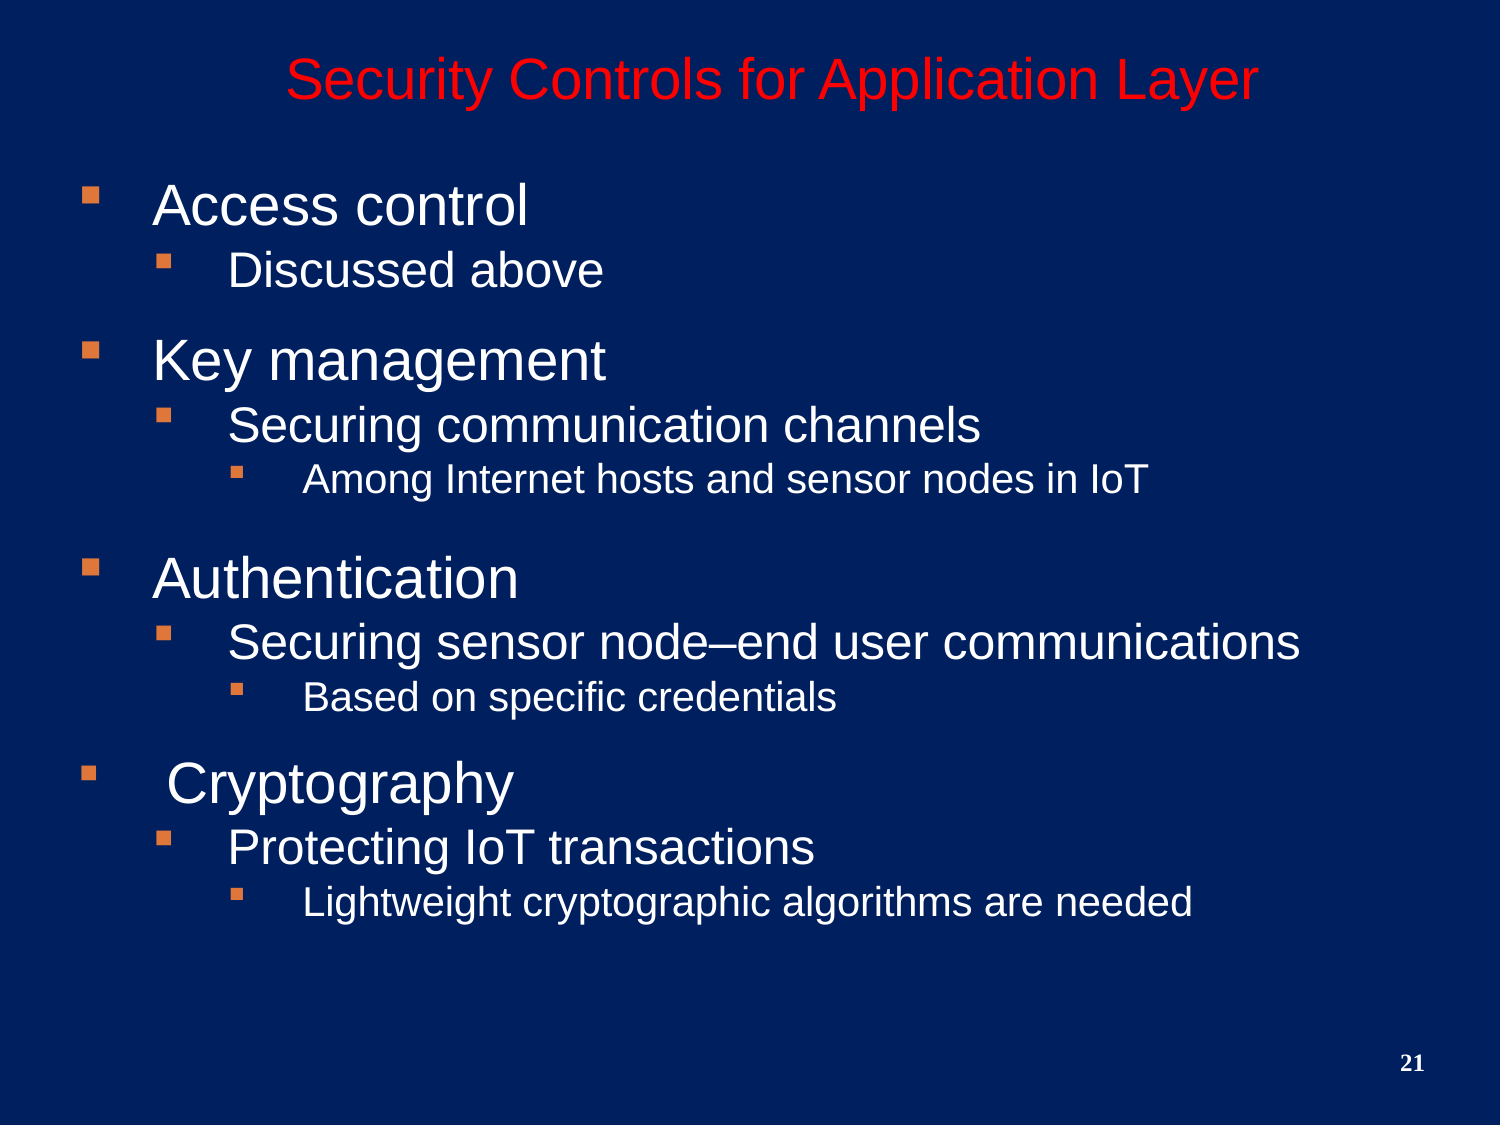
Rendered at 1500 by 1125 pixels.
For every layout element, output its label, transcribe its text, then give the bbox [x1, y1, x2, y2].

text_box Access control Discussed above Key management Securing communication channels Among Internet hosts and sensor nodes in IoT Authentication Securing sensor node–end user communications Based on specific credentials Cryptography Protecting IoT transactions Lightweight cryptographic algorithms are needed [75, 167, 1500, 925]
slide_number 21 [1080, 1046, 1425, 1125]
title Security Controls for Application Layer [24, 16, 1500, 230]
